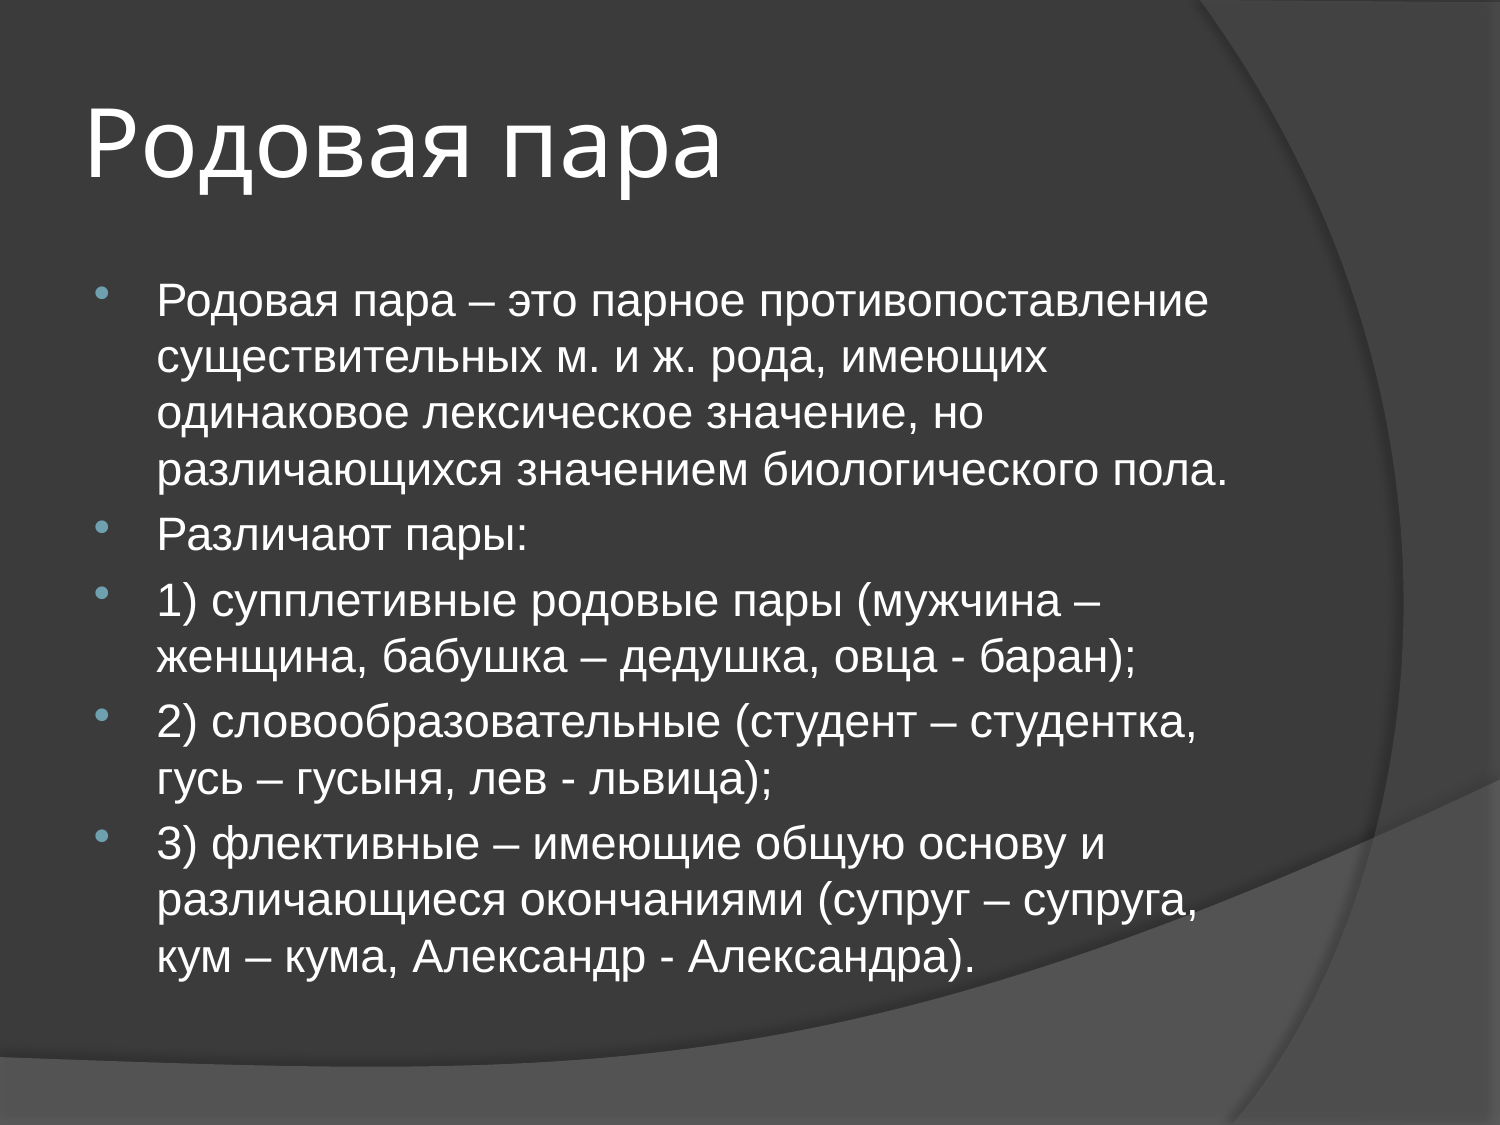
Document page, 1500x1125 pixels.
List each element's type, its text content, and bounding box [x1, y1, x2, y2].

title Родовая пара [75, 45, 1300, 233]
list Родовая пара – это парное противопоставление существительных м. и ж. рода, имеющих одинаковое лексическое значение, но различающихся значением биологического пола. Различают пары: 1) супплетивные родовые пары (мужчина – женщина, бабушка – дедушка, овца - баран); 2) словообразовательные (студент – студентка, гусь – гусыня, лев - львица); 3) флективные – имеющие общую основу и различающиеся окончаниями (супруг – супруга, кум – кума, Александр - Александра). [75, 262, 1300, 1005]
